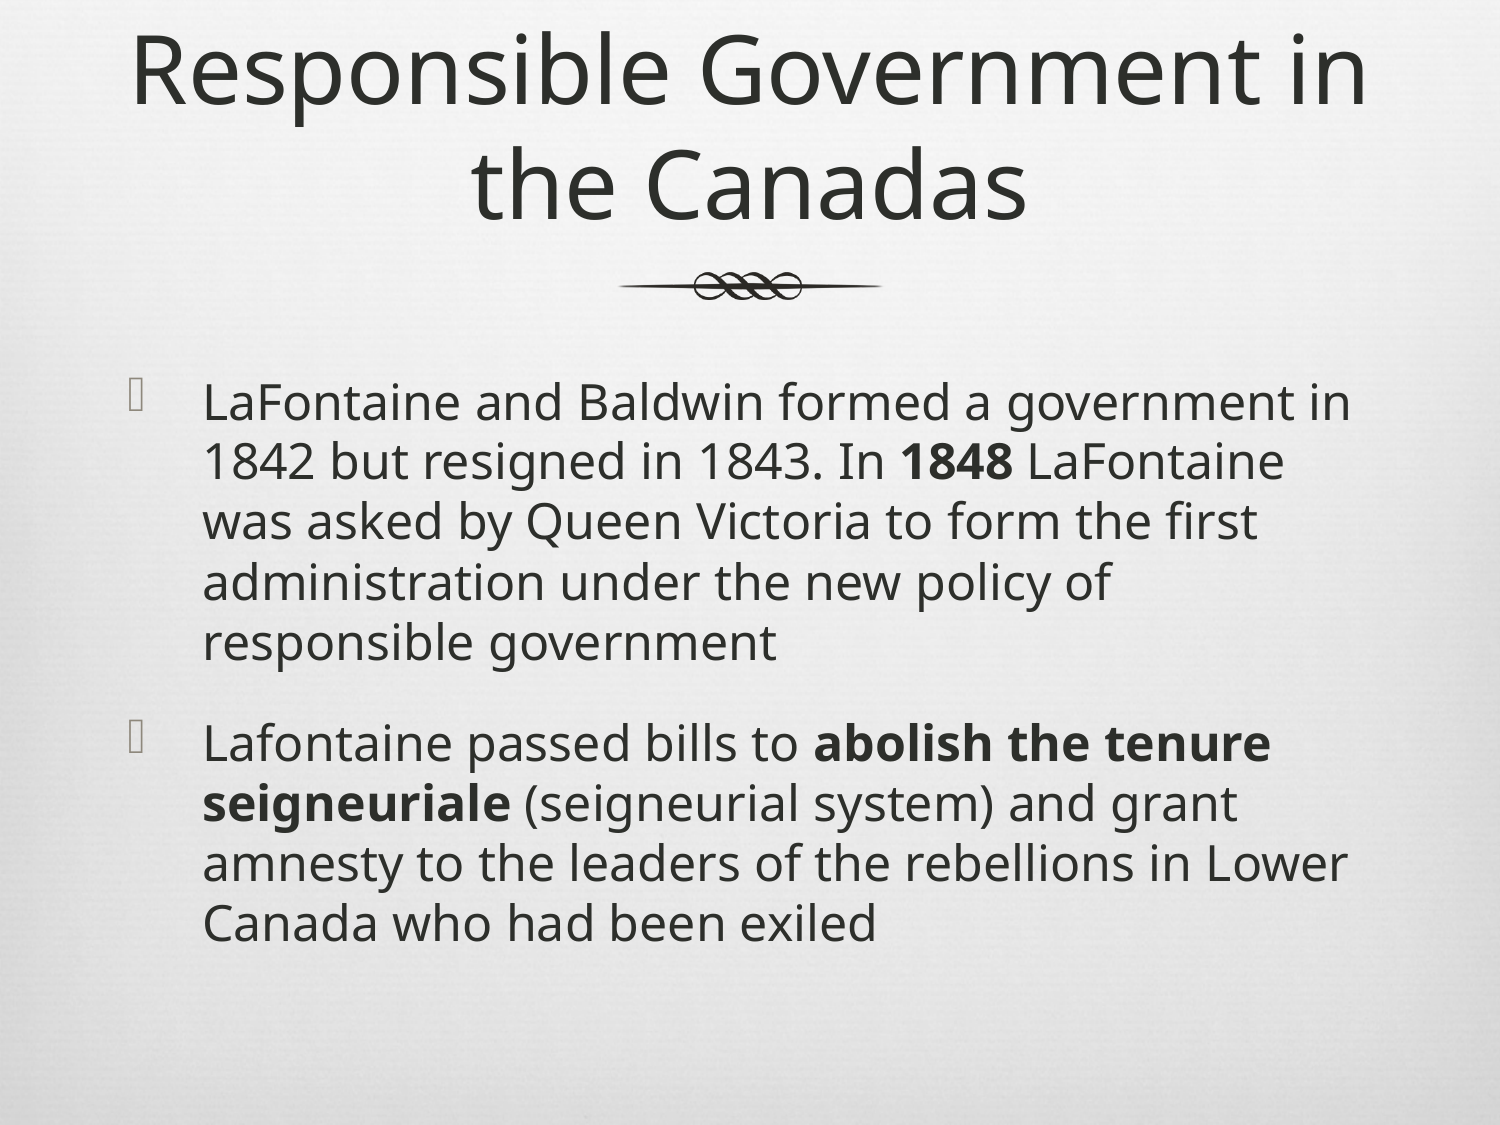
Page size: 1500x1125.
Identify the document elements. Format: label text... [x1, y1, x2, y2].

list LaFontaine and Baldwin formed a government in 1842 but resigned in 1843. In 1848 LaFontaine was asked by Queen Victoria to form the first administration under the new policy of responsible government Lafontaine passed bills to abolish the tenure seigneuriale (seigneurial system) and grant amnesty to the leaders of the rebellions in Lower Canada who had been exiled [112, 362, 1388, 963]
picture [615, 272, 885, 300]
title Responsible Government in the Canadas [112, 10, 1388, 236]
